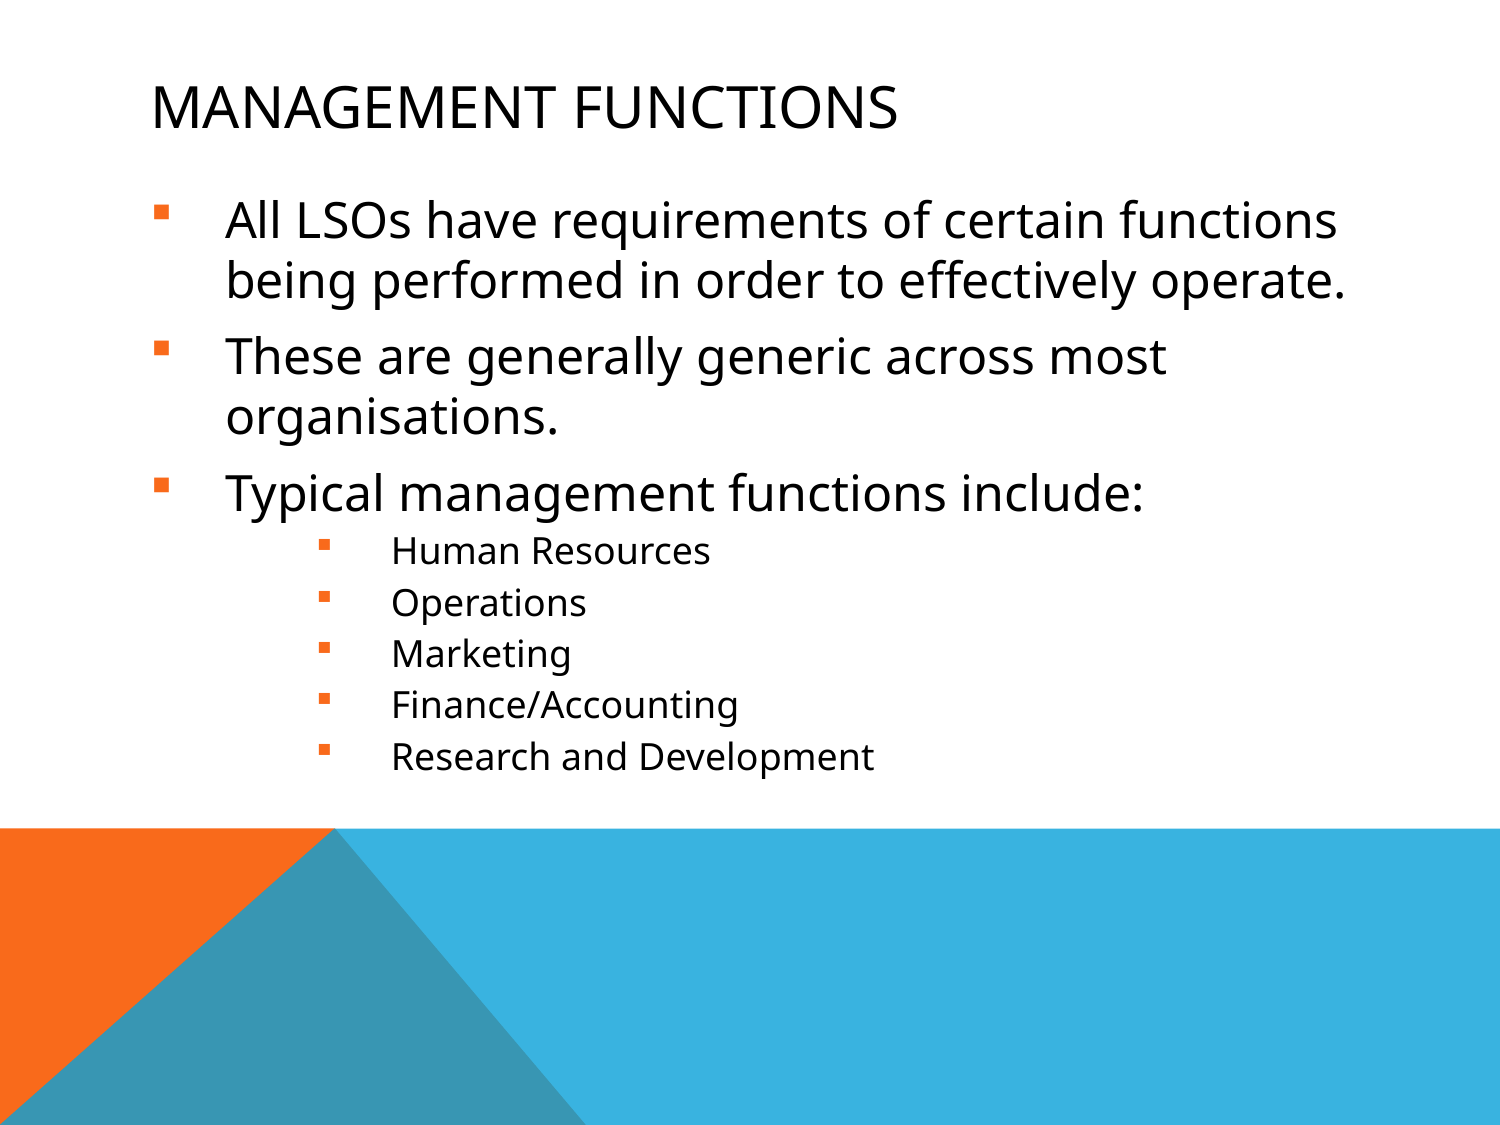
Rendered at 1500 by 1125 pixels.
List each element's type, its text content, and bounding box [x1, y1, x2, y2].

title Management functions [135, 60, 1369, 150]
list All LSOs have requirements of certain functions being performed in order to effectively operate. These are generally generic across most organisations. Typical management functions include: Human Resources Operations Marketing Finance/Accounting Research and Development [135, 180, 1369, 768]
